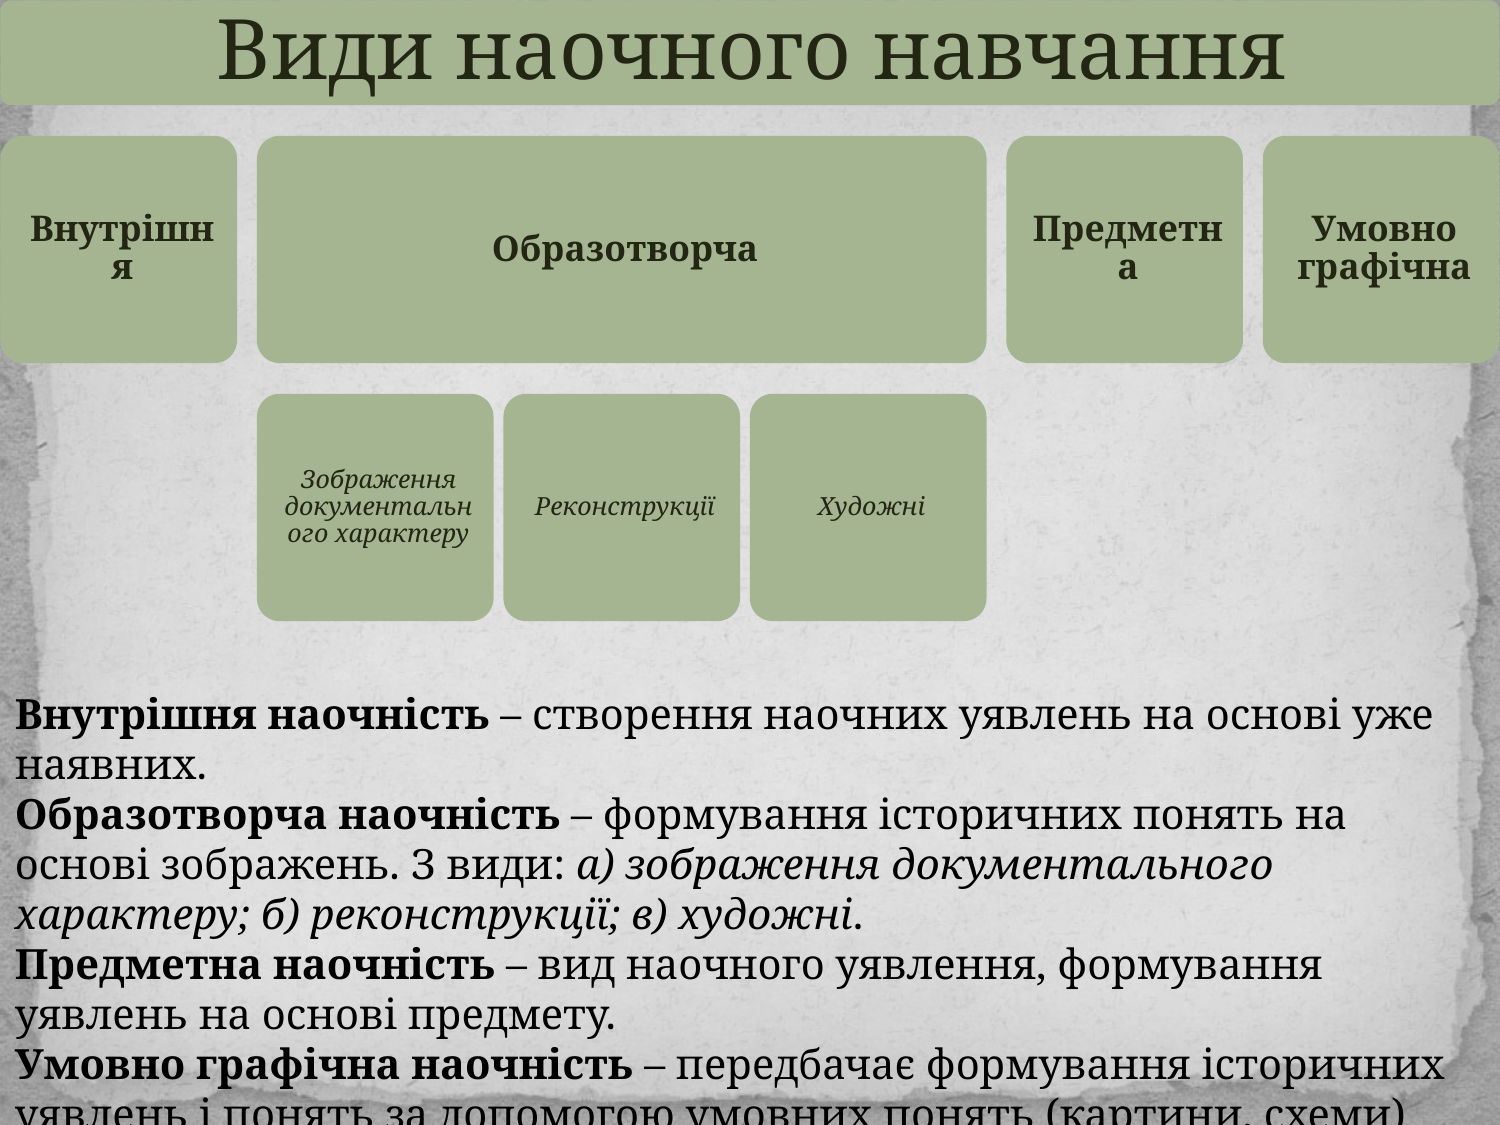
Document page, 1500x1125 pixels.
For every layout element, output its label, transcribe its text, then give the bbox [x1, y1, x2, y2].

text_box Внутрішня наочність – створення наочних уявлень на основі уже наявних. Образотворча наочність – формування історичних понять на основі зображень. З види: а) зображення документального характеру; б) реконструкції; в) художні. Предметна наочність – вид наочного уявлення, формування уявлень на основі предмету. Умовно графічна наочність – передбачає формування історичних уявлень і понять за допомогою умовних понять (картини, схеми) [0, 680, 1483, 1125]
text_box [0, 0, 1500, 620]
